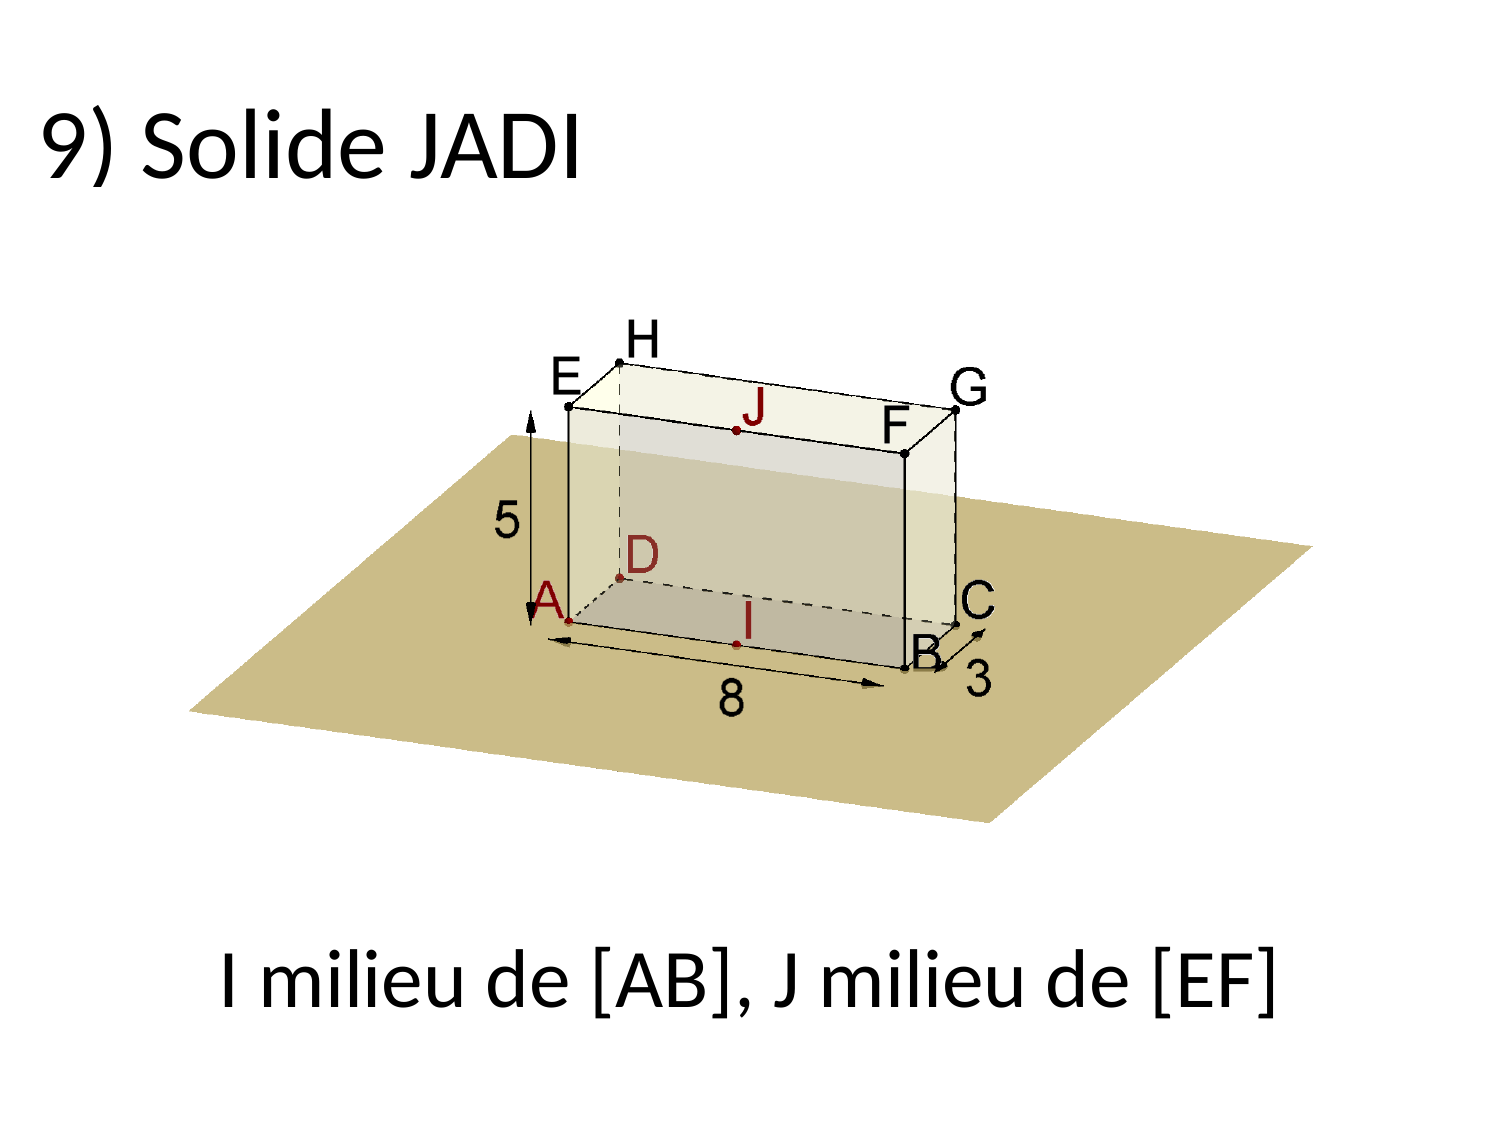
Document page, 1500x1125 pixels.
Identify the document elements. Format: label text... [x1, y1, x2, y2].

picture [1, 187, 1498, 938]
text_box I milieu de [AB], J milieu de [EF] [0, 945, 1500, 1032]
title 9) Solide JADI [0, 45, 1500, 187]
